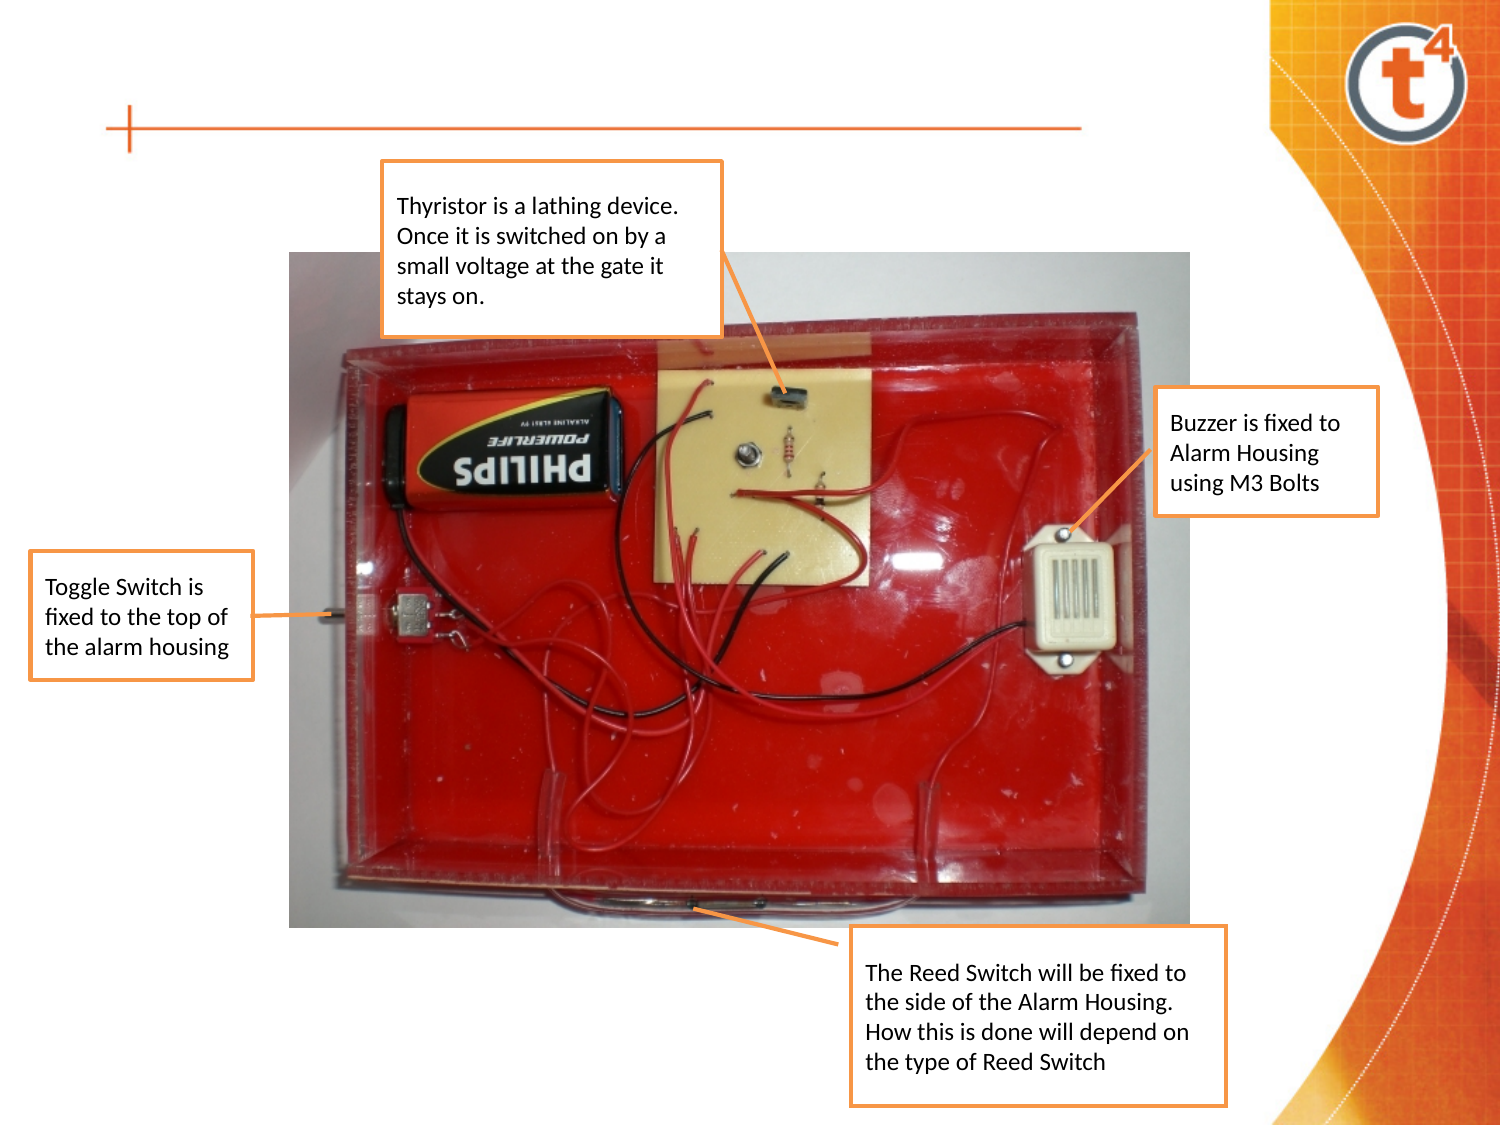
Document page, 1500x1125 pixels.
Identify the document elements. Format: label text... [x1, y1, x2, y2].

text_box Thyristor is a lathing device. Once it is switched on by a small voltage at the gate it stays on. [380, 159, 725, 251]
text_box The Reed Switch will be fixed to the side of the Alarm Housing. How this is done will depend on the type of Reed Switch [850, 925, 1226, 1106]
picture [0, 0, 1500, 1125]
text_box Buzzer is fixed to Alarm Housing using M3 Bolts [1193, 385, 1380, 518]
text_box Toggle Switch is fixed to the top of the alarm housing [28, 549, 283, 682]
